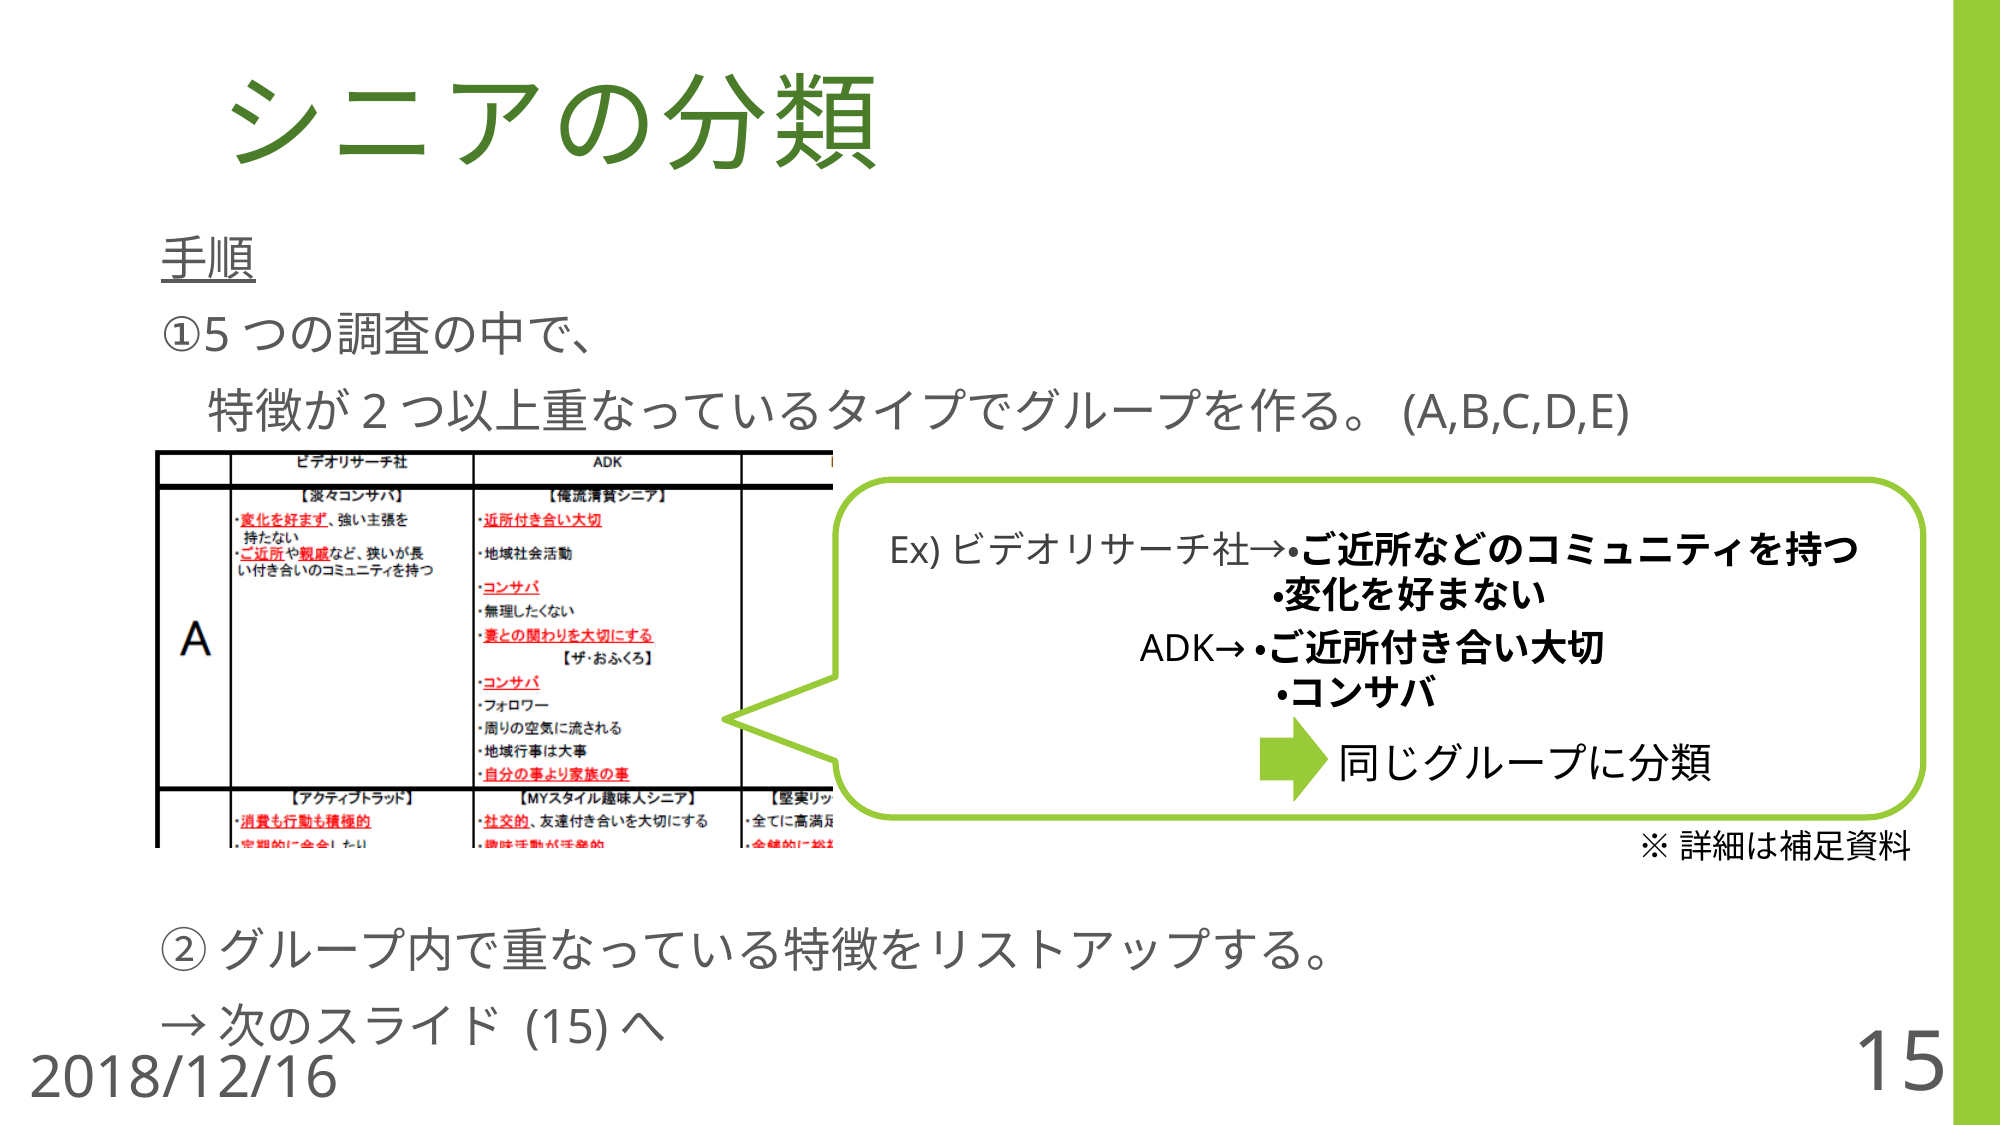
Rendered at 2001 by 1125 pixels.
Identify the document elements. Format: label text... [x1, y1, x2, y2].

slide_number 15 [1500, 1035, 1963, 1093]
text_box ※詳細は補足資料 [1623, 817, 1937, 873]
picture [148, 443, 833, 848]
text_box Ex)ビデオリサーチ社→・ご近所などのコミュニティを持つ ・変化を好まない ADK→・ご近所付き合い大切 ・コンサバ 同じグループに分類 [874, 519, 1924, 794]
list 手順 ①5つの調査の中で、 特徴が2つ以上重なっているタイプでグループを作る。(A,B,C,D,E) ②グループ内で重なっている特徴をリストアップする。 →次のスライド (15)へ [145, 214, 1690, 1074]
text_box [1259, 716, 1329, 802]
text_box [1690, 794, 1914, 817]
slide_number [14, 1045, 397, 1103]
title シニアの分類 [205, 62, 1630, 214]
text_box [1690, 479, 1922, 519]
